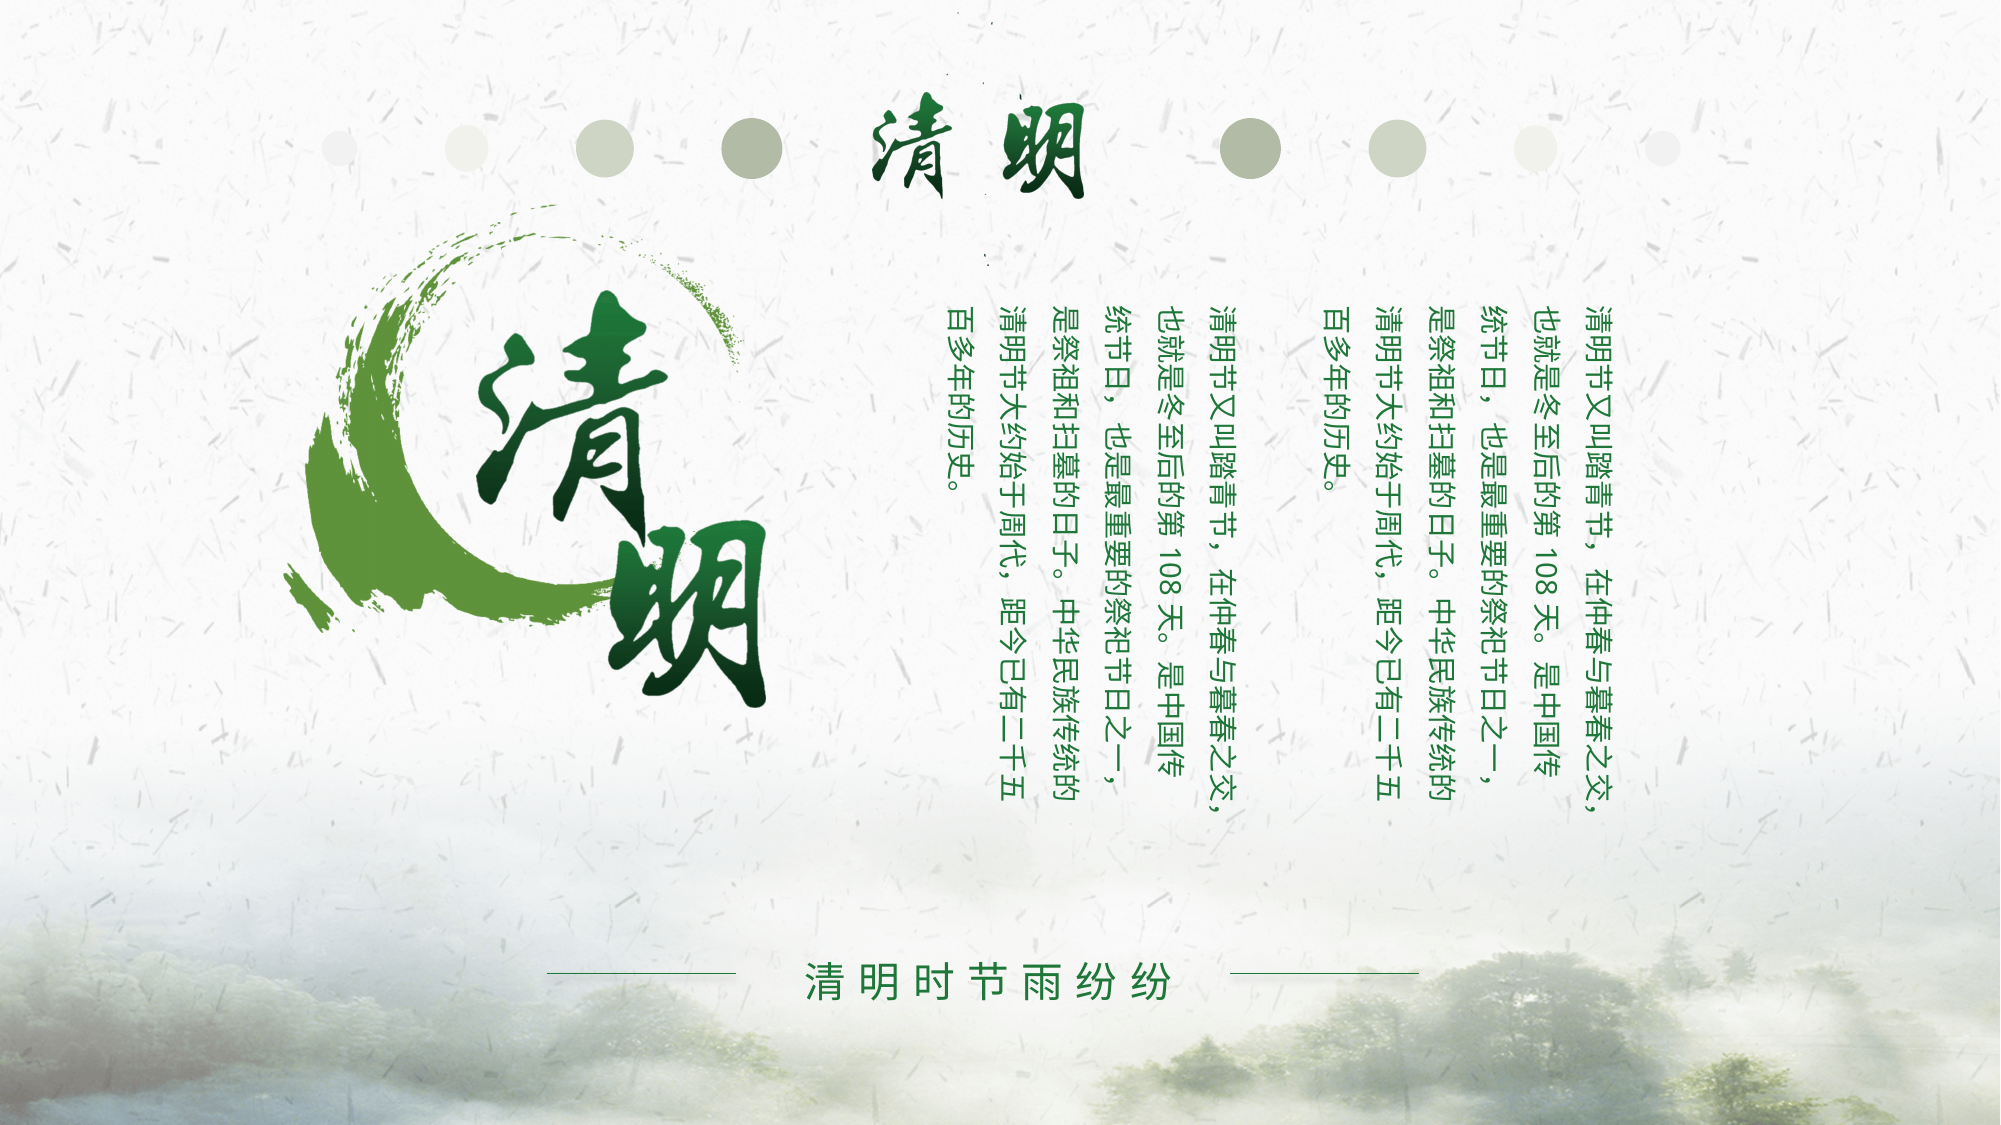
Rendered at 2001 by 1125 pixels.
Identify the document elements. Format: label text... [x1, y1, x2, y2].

text_box 清明节又叫踏青节，在仲春与暮春之交，也就是冬至后的第108天。是中国传统节日，也是最重要的祭祀节日之一，是祭祖和扫墓的日子。中华民族传统的清明节大约始于周代，距今已有二千五百多年的历史。 [918, 290, 1267, 819]
picture [0, 0, 2001, 1125]
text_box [546, 945, 1419, 1002]
text_box 清明节又叫踏青节，在仲春与暮春之交，也就是冬至后的第108天。是中国传统节日，也是最重要的祭祀节日之一，是祭祖和扫墓的日子。中华民族传统的清明节大约始于周代，距今已有二千五百多年的历史。 [1294, 290, 1643, 819]
